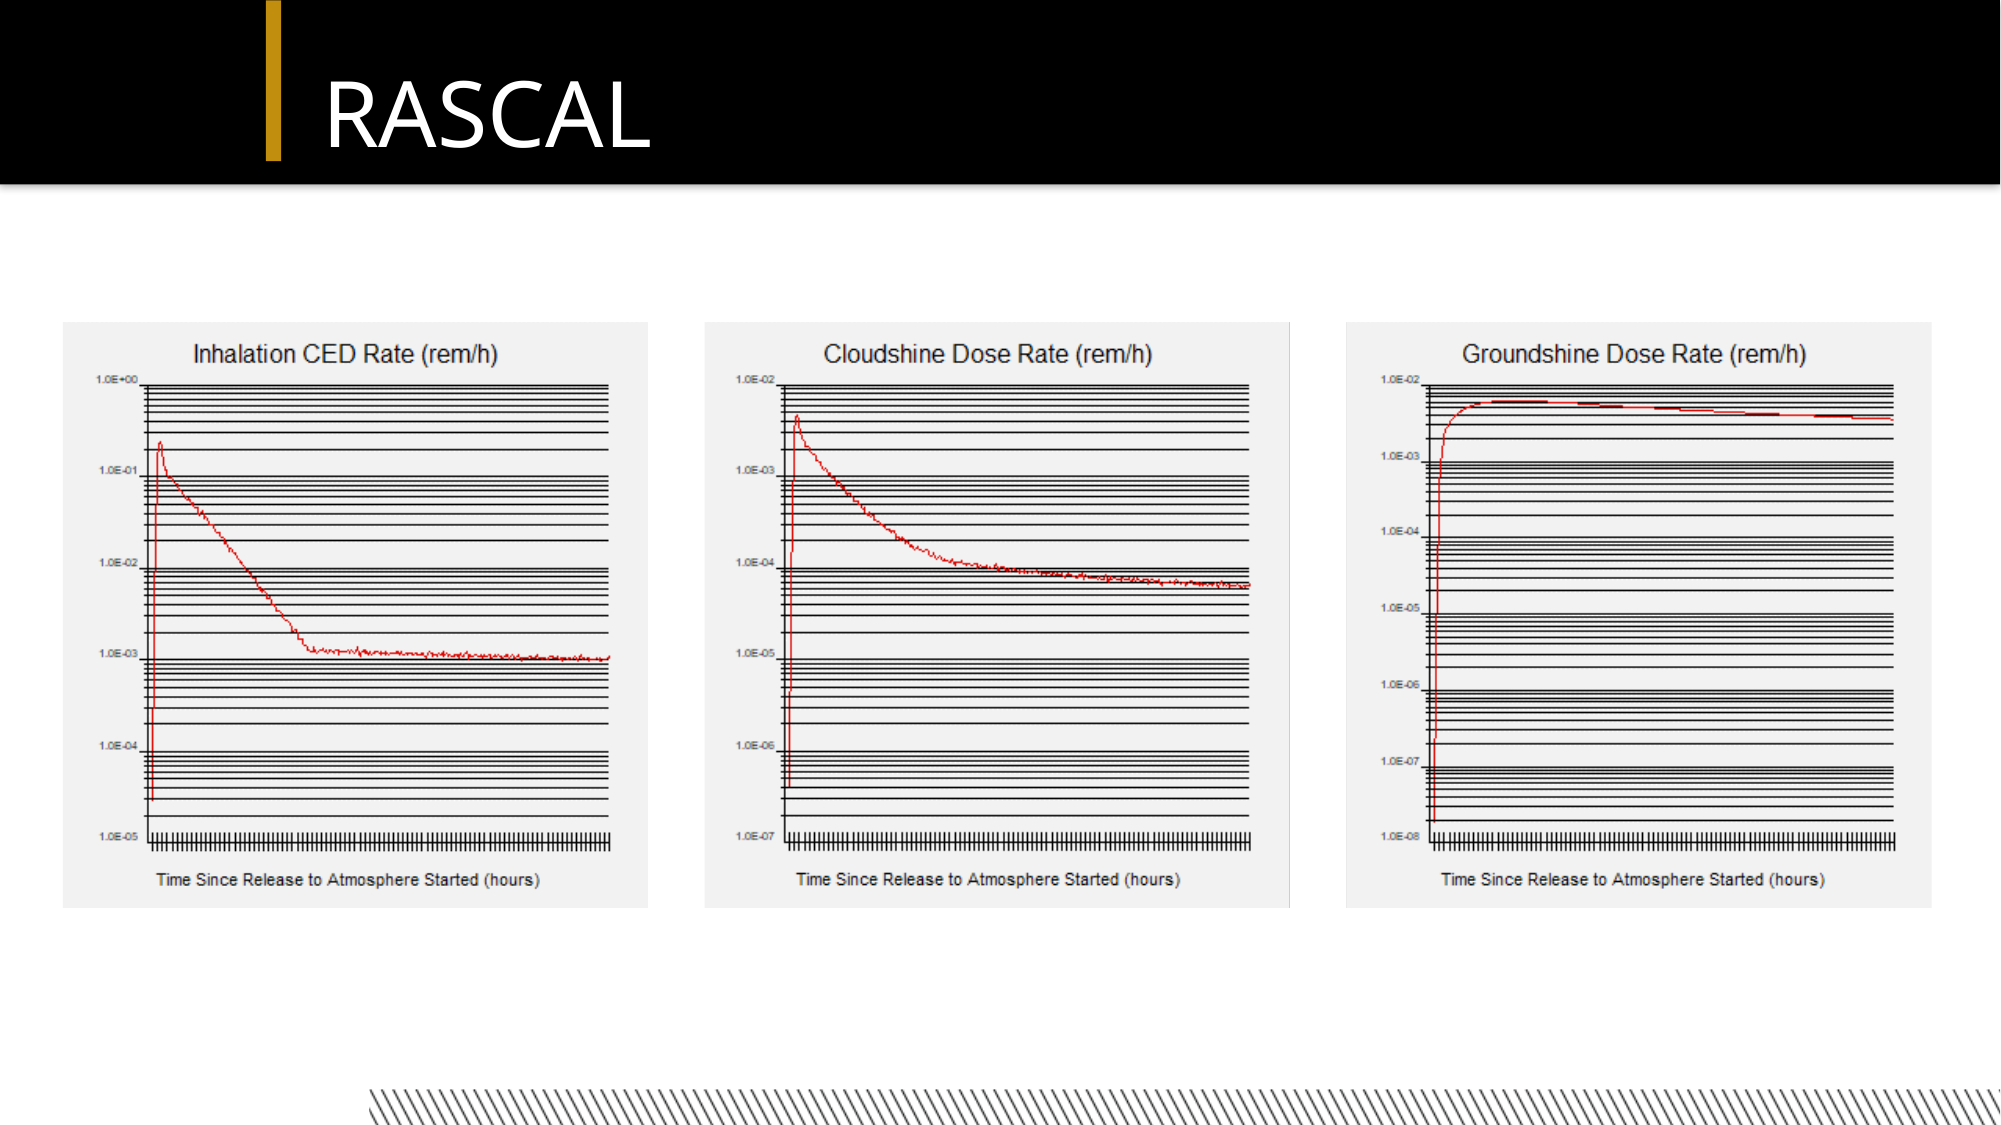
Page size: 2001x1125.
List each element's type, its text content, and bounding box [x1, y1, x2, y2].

picture [62, 321, 649, 908]
picture [704, 321, 1291, 908]
picture [1346, 321, 1932, 908]
text_box RASCAL [322, 56, 1717, 142]
